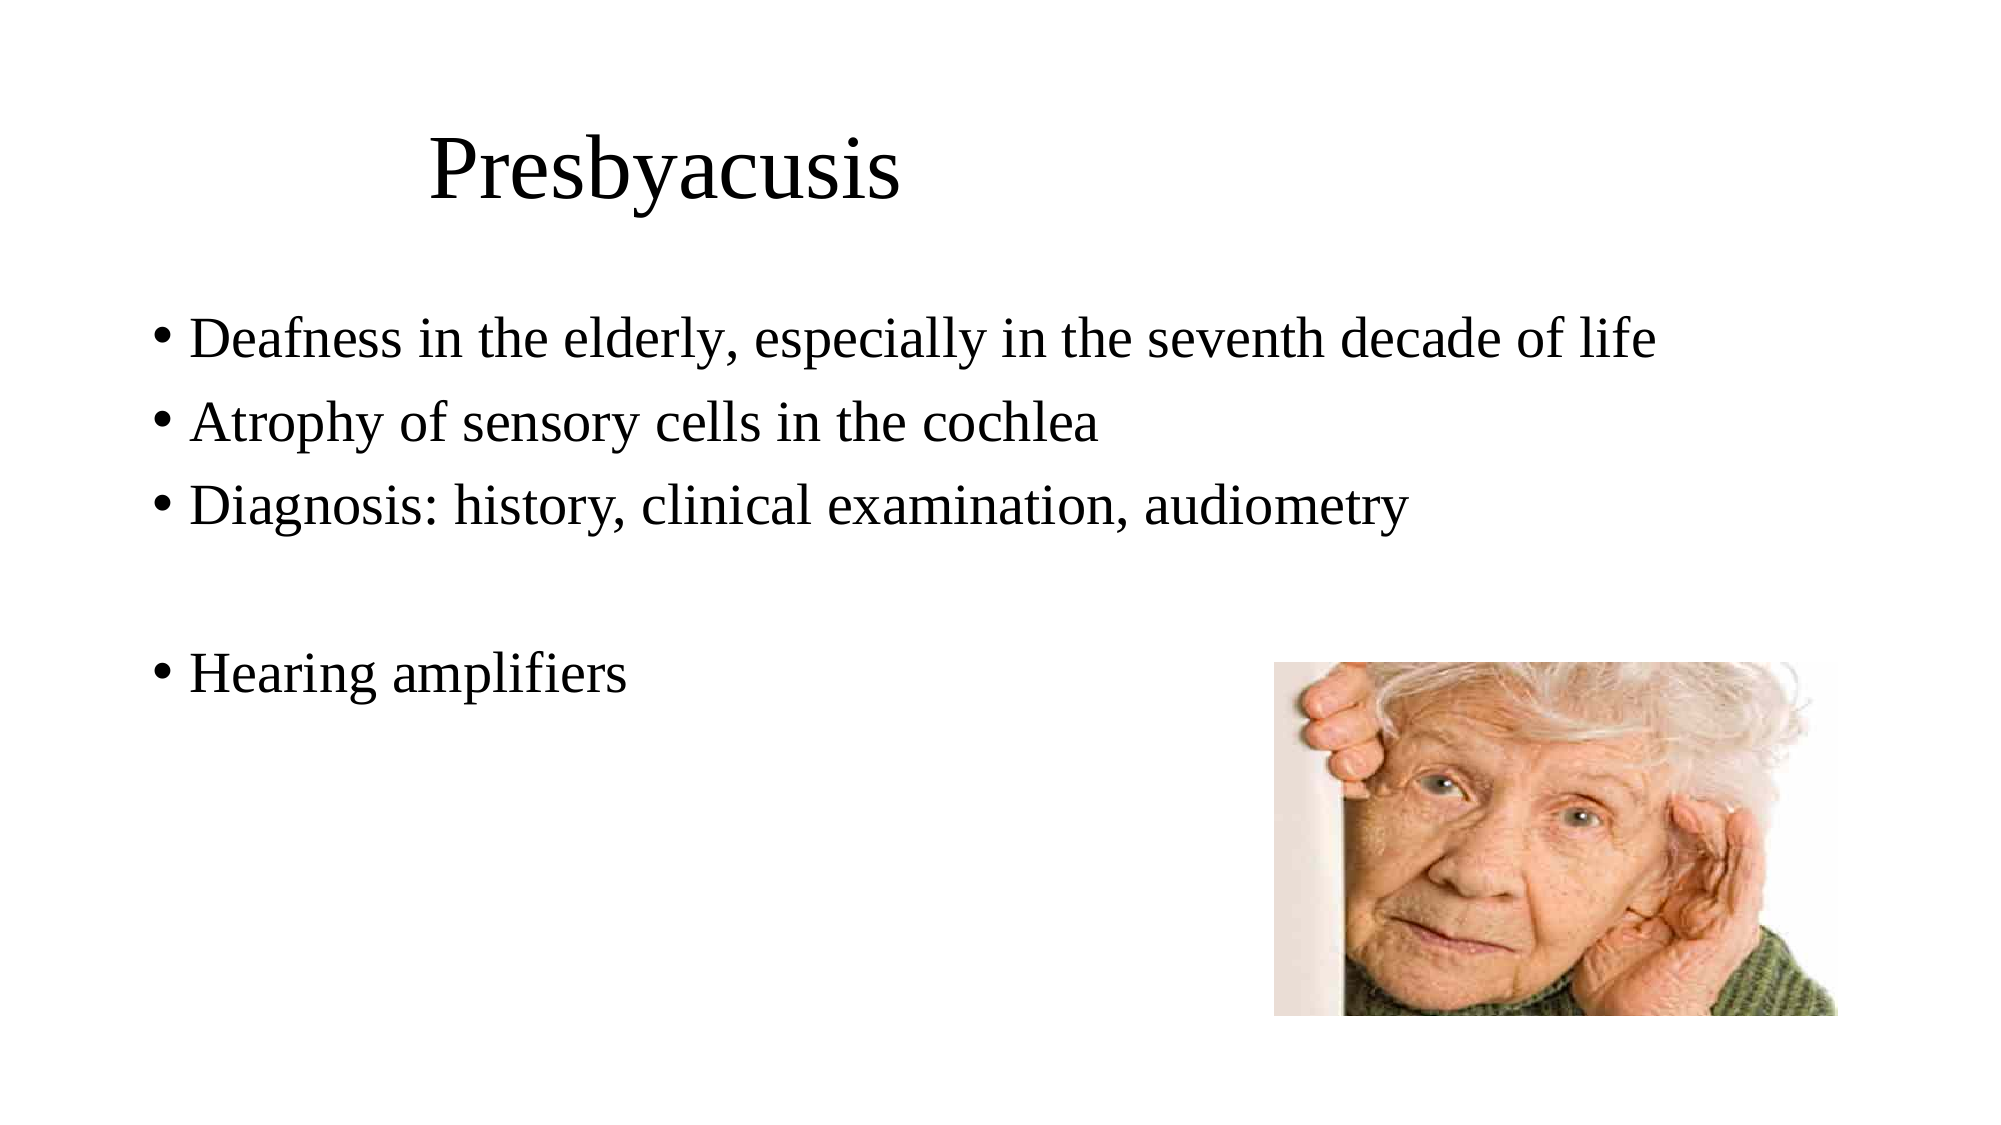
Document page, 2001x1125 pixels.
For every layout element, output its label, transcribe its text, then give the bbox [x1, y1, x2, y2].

picture [1274, 662, 1838, 1016]
list Deafness in the elderly, especially in the seventh decade of life Atrophy of sensory cells in the cochlea Diagnosis: history, clinical examination, audiometry Hearing amplifiers [137, 299, 1863, 1014]
title Presbyacusis [137, 59, 1863, 278]
